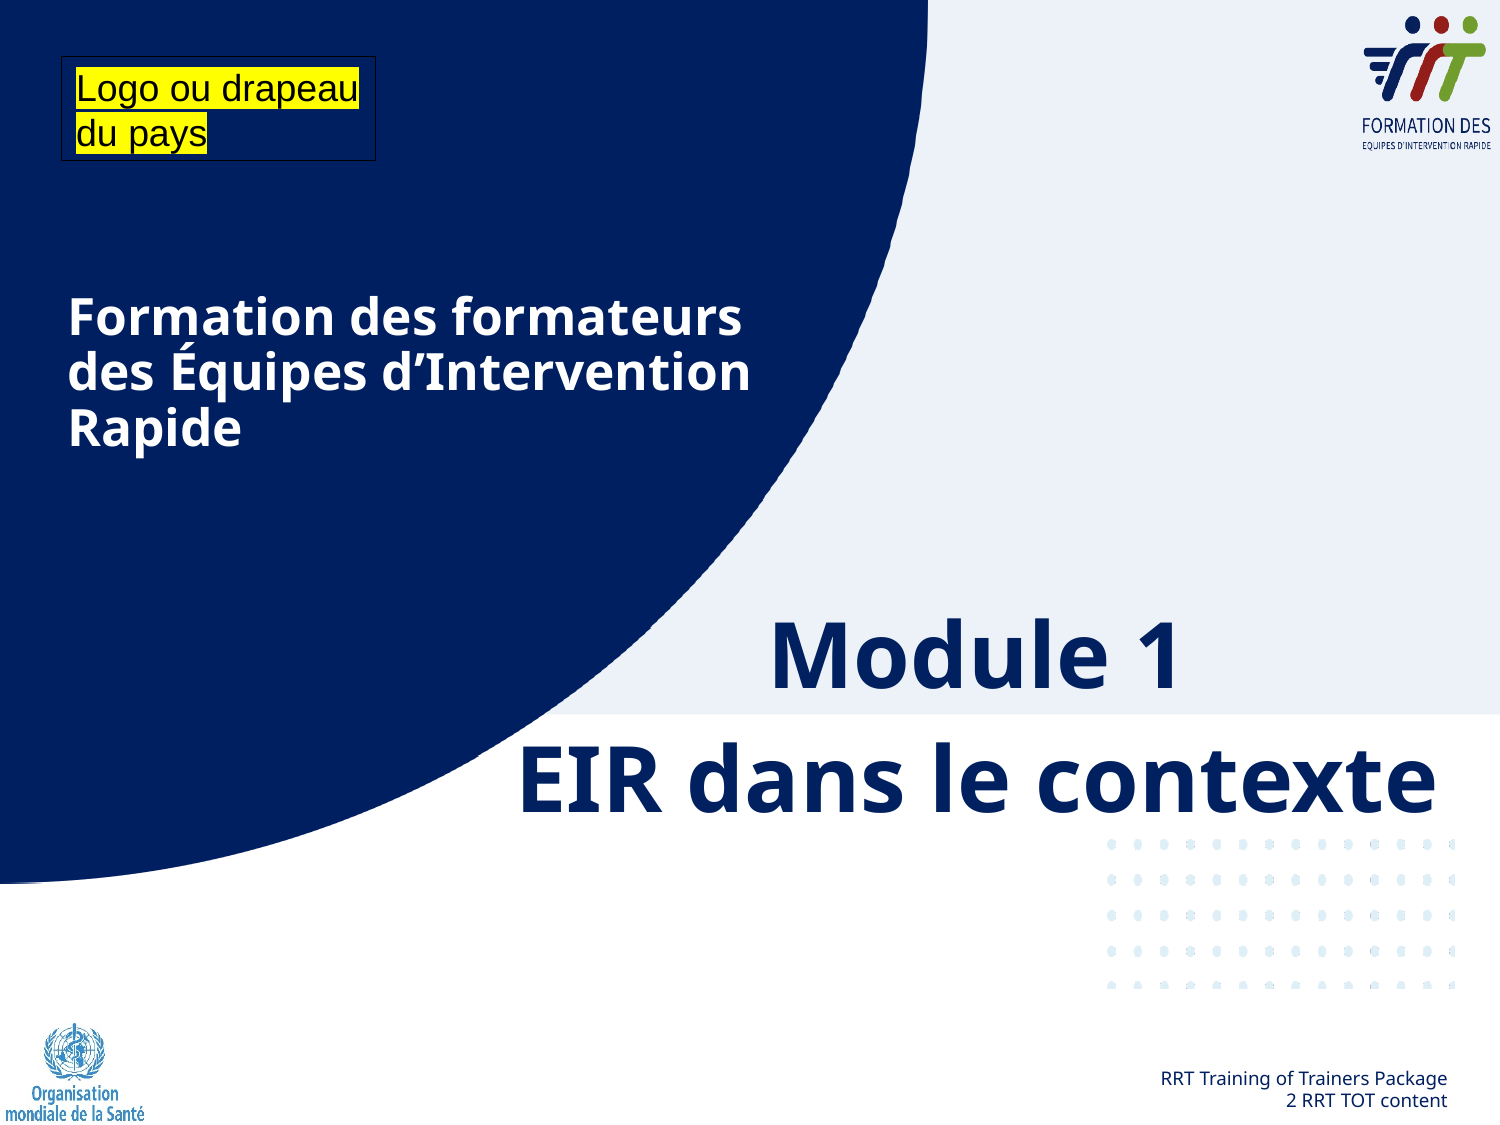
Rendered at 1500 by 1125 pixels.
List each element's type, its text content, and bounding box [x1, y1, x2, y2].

text_box Module 1 EIR dans le contexte [455, 589, 1500, 715]
picture [4, 1021, 145, 1122]
text_box Logo ou drapeau du pays [61, 56, 376, 161]
picture [1362, 15, 1491, 151]
text_box [100, 778, 1437, 925]
picture [1107, 839, 1455, 989]
picture [0, 0, 928, 884]
title Formation des formateurs des Équipes d’Intervention Rapide [58, 280, 770, 524]
